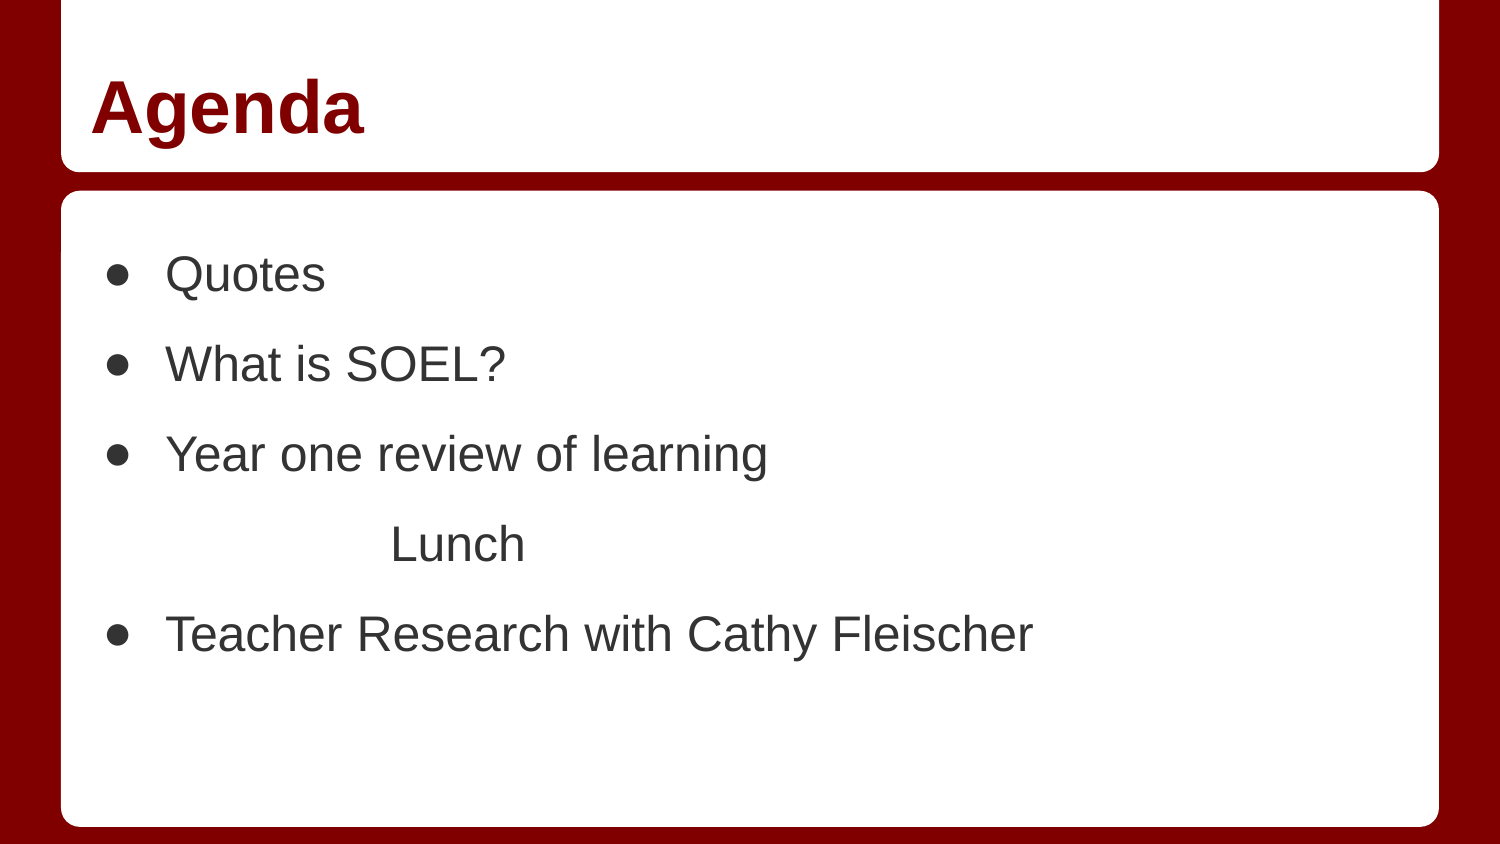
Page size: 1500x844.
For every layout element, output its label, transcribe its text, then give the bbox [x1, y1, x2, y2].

list Quotes What is SOEL? Year one review of learning Lunch Teacher Research with Cathy Fleischer [75, 196, 1425, 752]
title Agenda [75, 0, 1425, 164]
